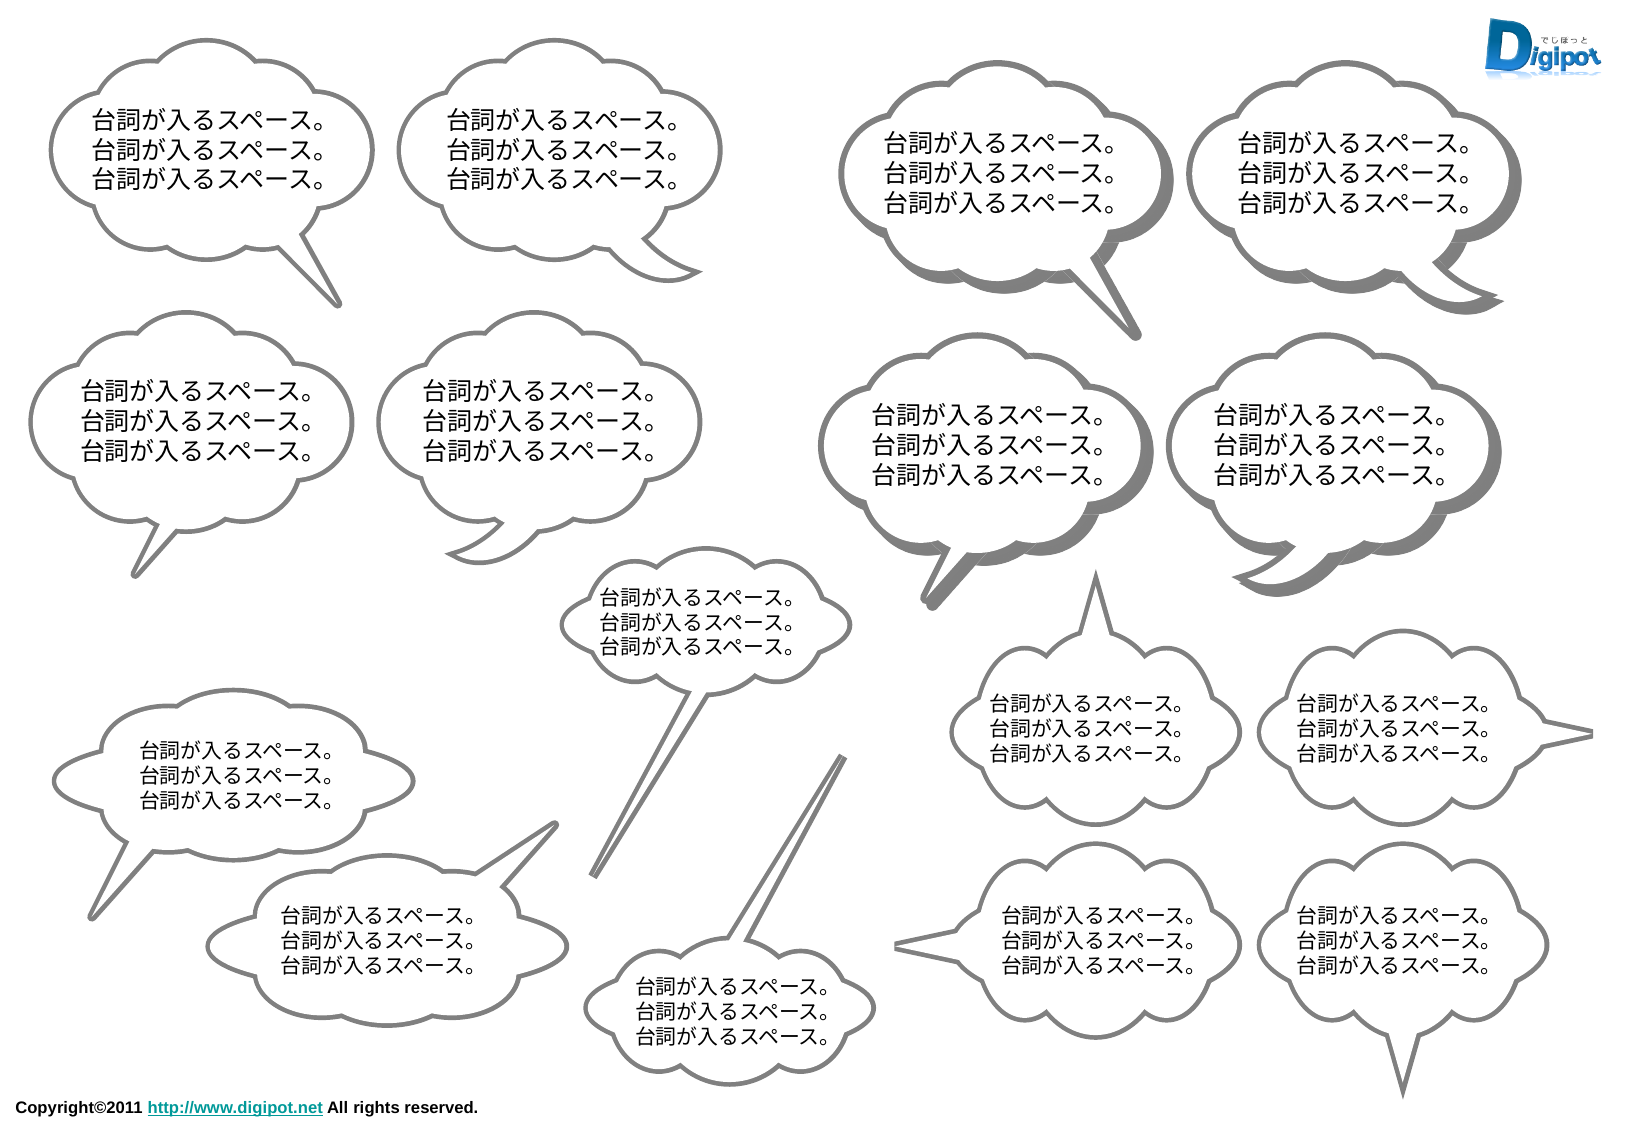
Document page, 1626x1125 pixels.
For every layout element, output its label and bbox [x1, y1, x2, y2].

text_box [1171, 338, 1489, 604]
text_box [56, 692, 411, 917]
text_box [953, 586, 1238, 823]
text_box [895, 846, 1238, 1036]
text_box [844, 66, 1161, 317]
text_box [380, 314, 698, 581]
text_box [209, 810, 565, 1024]
text_box [401, 42, 718, 299]
text_box [1192, 66, 1510, 322]
text_box [53, 42, 371, 293]
text_box [1261, 845, 1545, 1083]
text_box [823, 338, 1141, 598]
text_box [587, 739, 872, 1083]
text_box [1261, 633, 1593, 823]
picture [1485, 18, 1602, 82]
text_box [32, 314, 350, 575]
text_box [563, 550, 848, 894]
